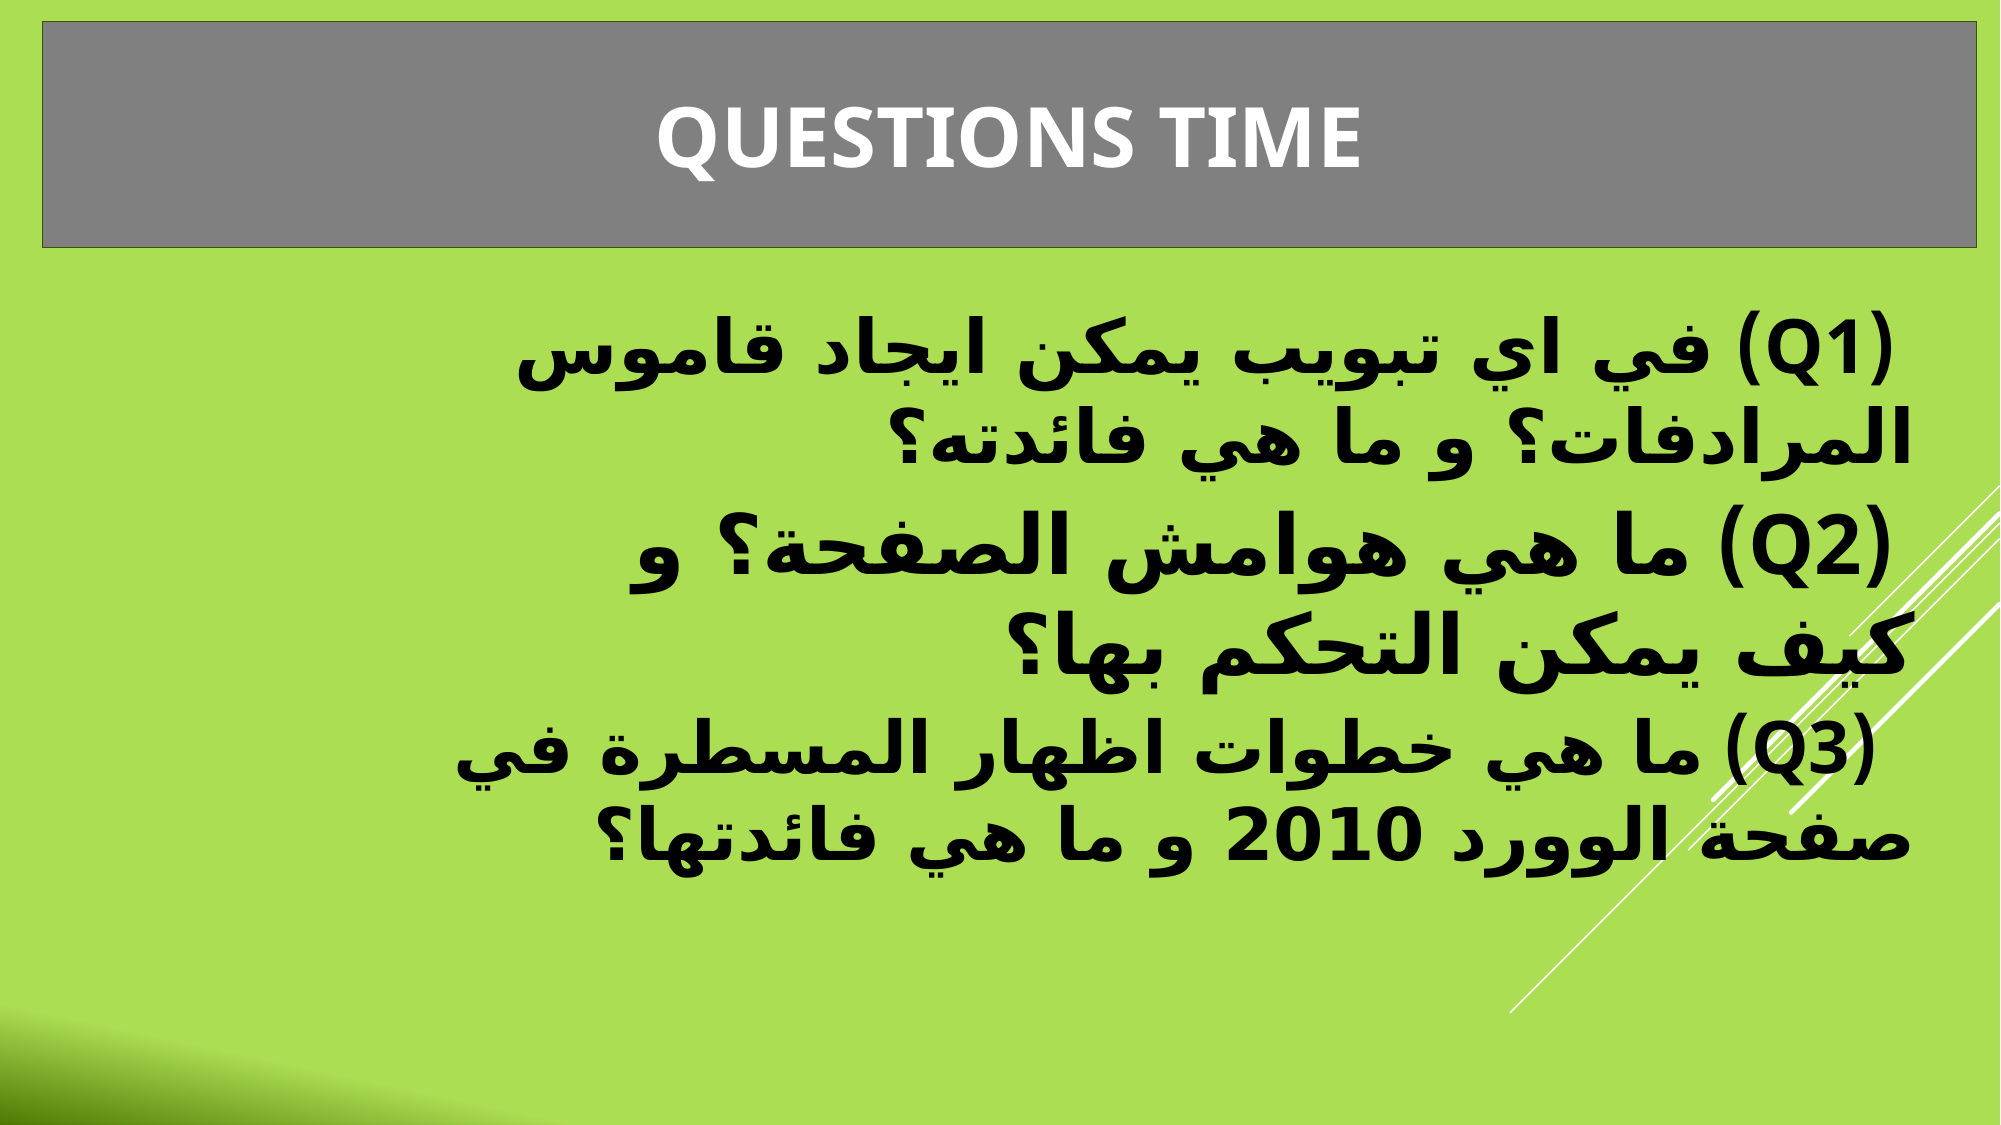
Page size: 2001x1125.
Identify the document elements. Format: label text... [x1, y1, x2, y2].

text_box Questions Time [42, 21, 1977, 248]
list (Q3) ما هي خطوات اظهار المسطرة في صفحة الوورد 2010 و ما هي فائدتها؟ [435, 690, 1931, 886]
text_box (Q2) ما هي هوامش الصفحة؟ و كيف يمكن التحكم بها؟ [480, 455, 1931, 727]
text_box (Q1) في اي تبويب يمكن ايجاد قاموس المرادفات؟ و ما هي فائدته؟ [392, 290, 1931, 487]
